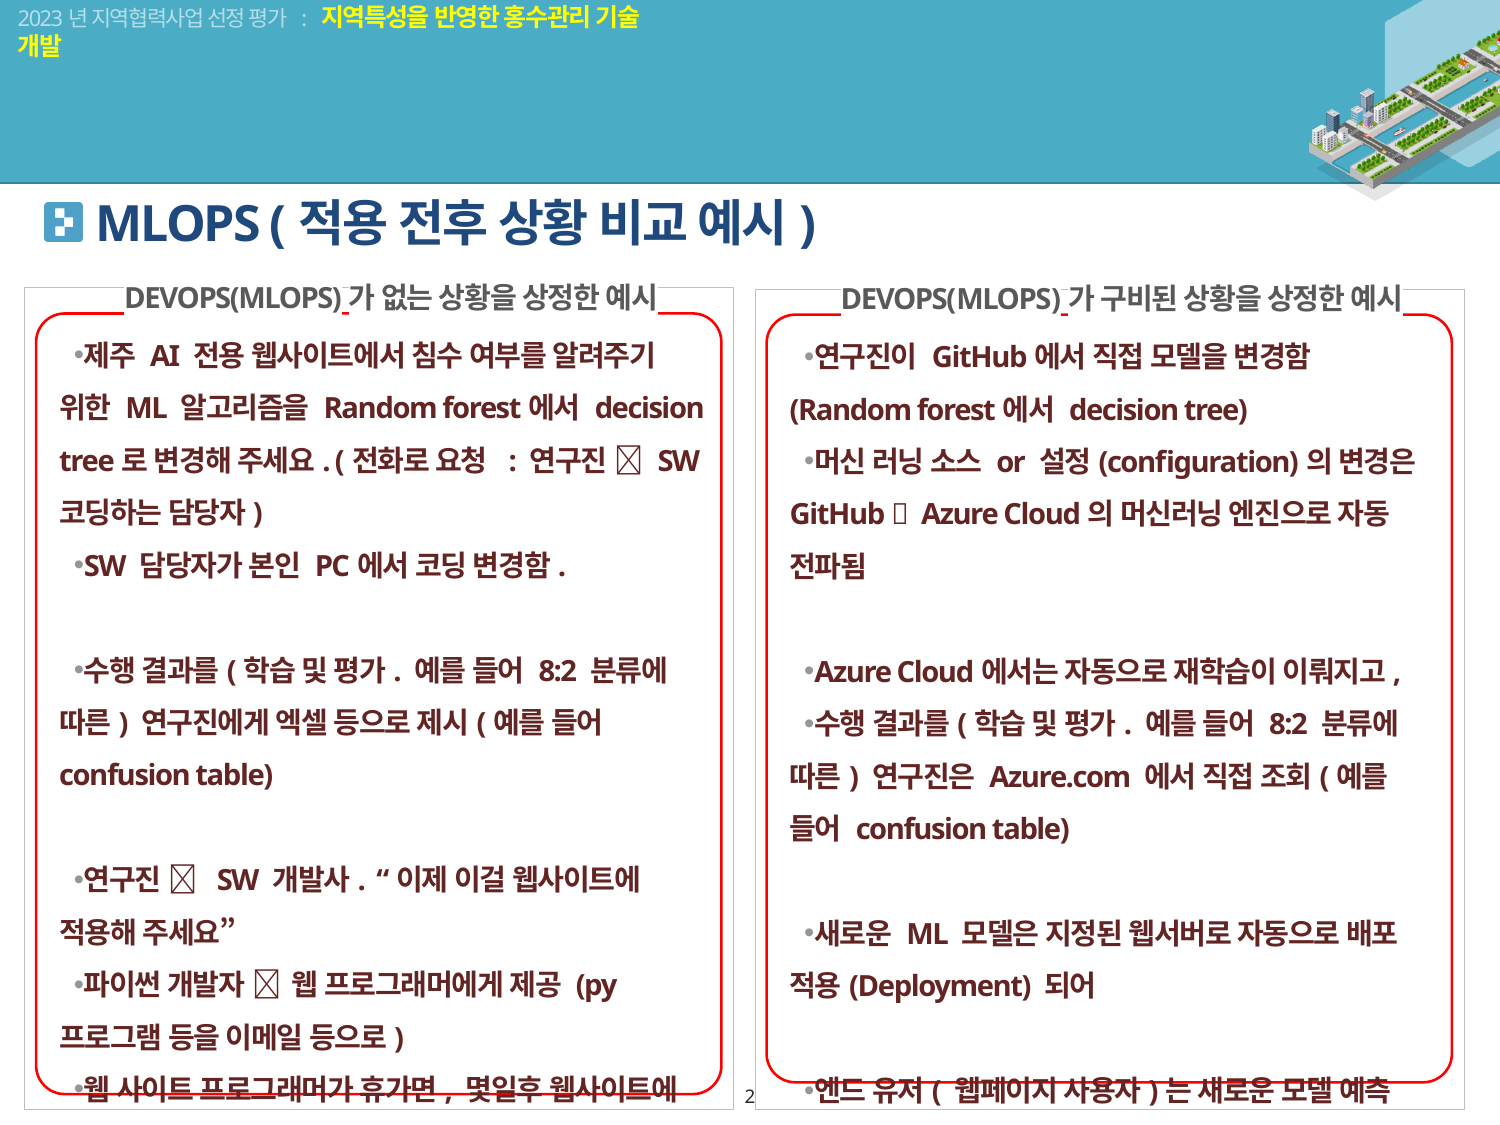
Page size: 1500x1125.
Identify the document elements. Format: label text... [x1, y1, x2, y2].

picture [44, 202, 83, 242]
picture [1309, 30, 1500, 201]
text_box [754, 279, 1465, 1110]
text_box MLOPS (적용 전후 상황 비교 예시) [29, 184, 1435, 260]
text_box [24, 278, 734, 1110]
